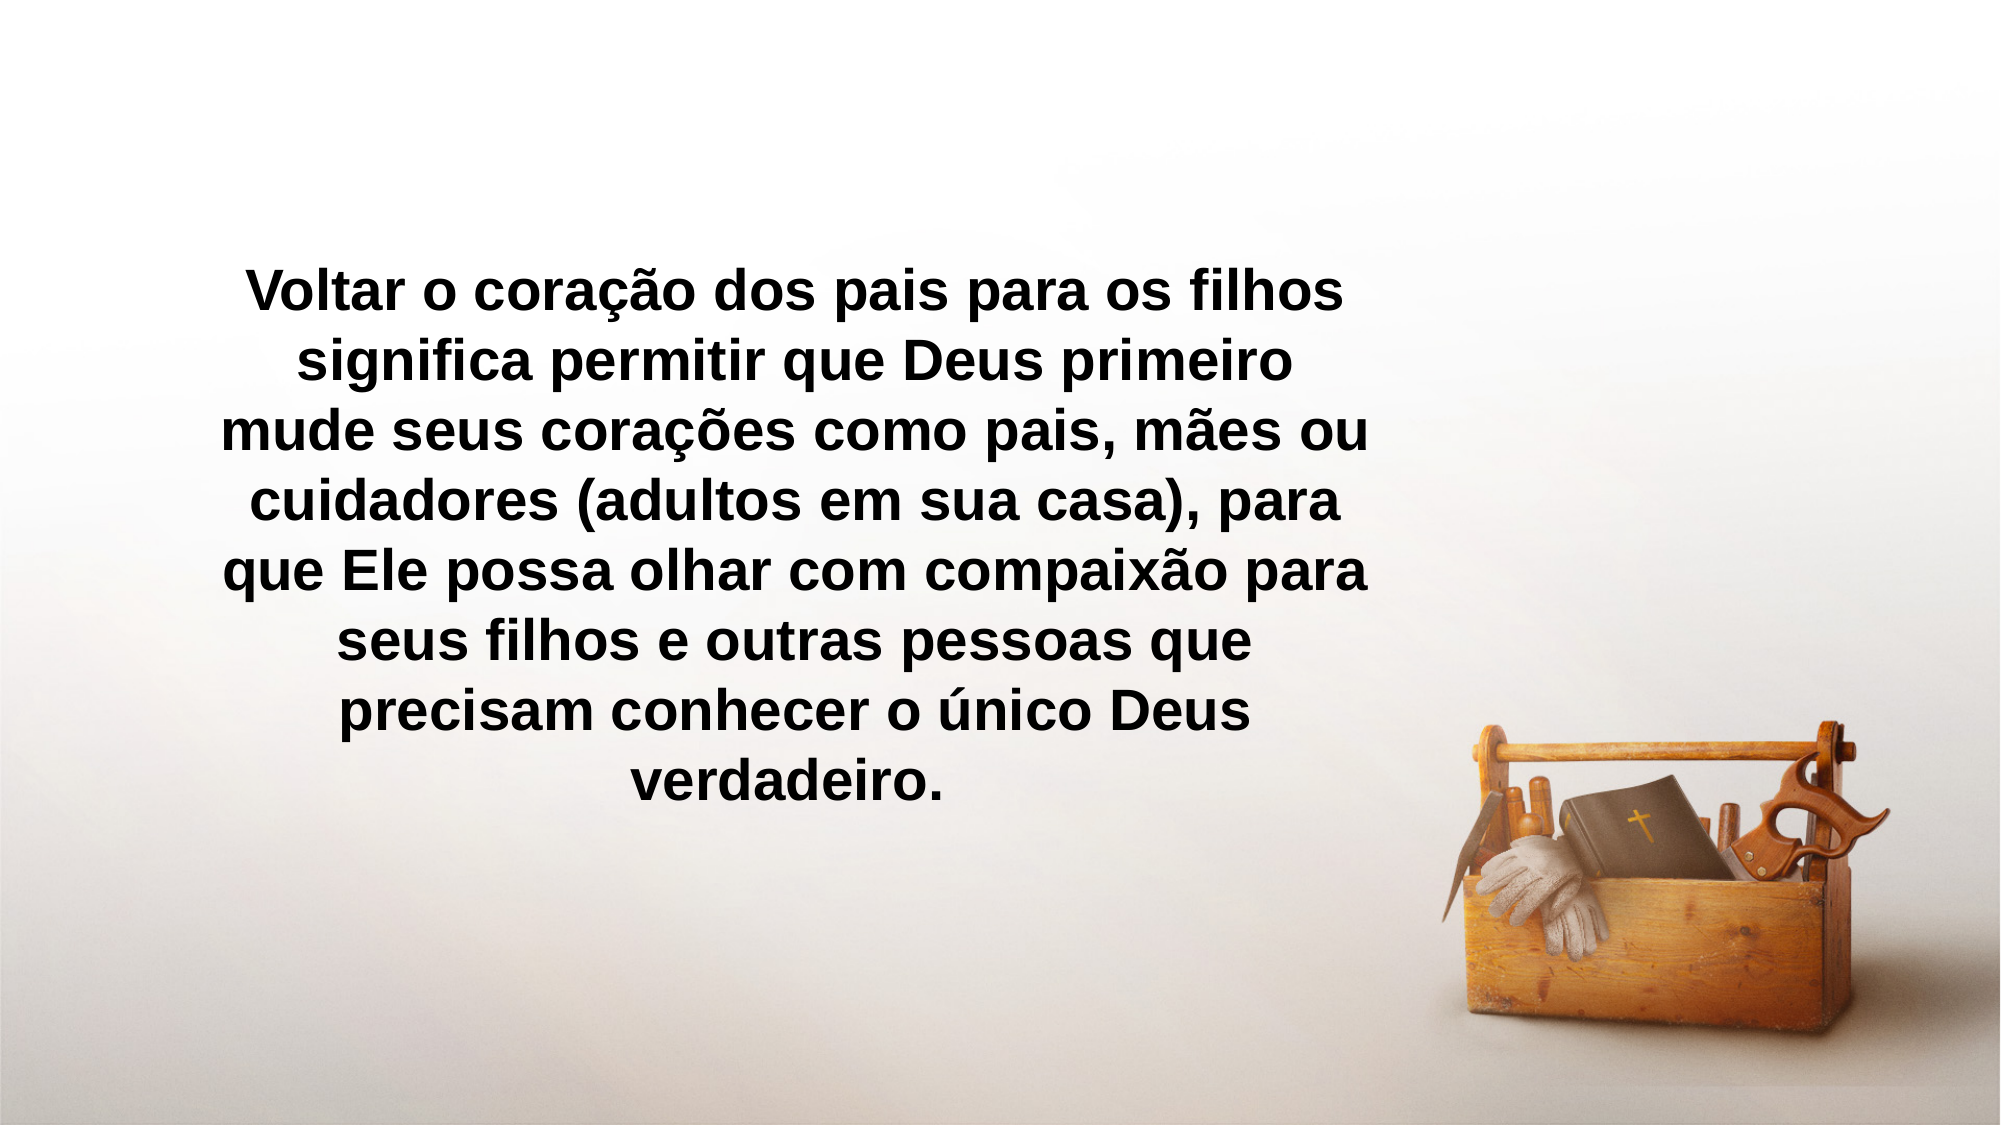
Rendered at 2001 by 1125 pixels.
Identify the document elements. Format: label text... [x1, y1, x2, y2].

text_box Voltar o coração dos pais para os filhos significa permitir que Deus primeiro mude seus corações como pais, mães ou cuidadores (adultos em sua casa), para que Ele possa olhar com compaixão para seus filhos e outras pessoas que precisam conhecer o único Deus verdadeiro. [196, 245, 1395, 820]
picture [0, 0, 2001, 1125]
